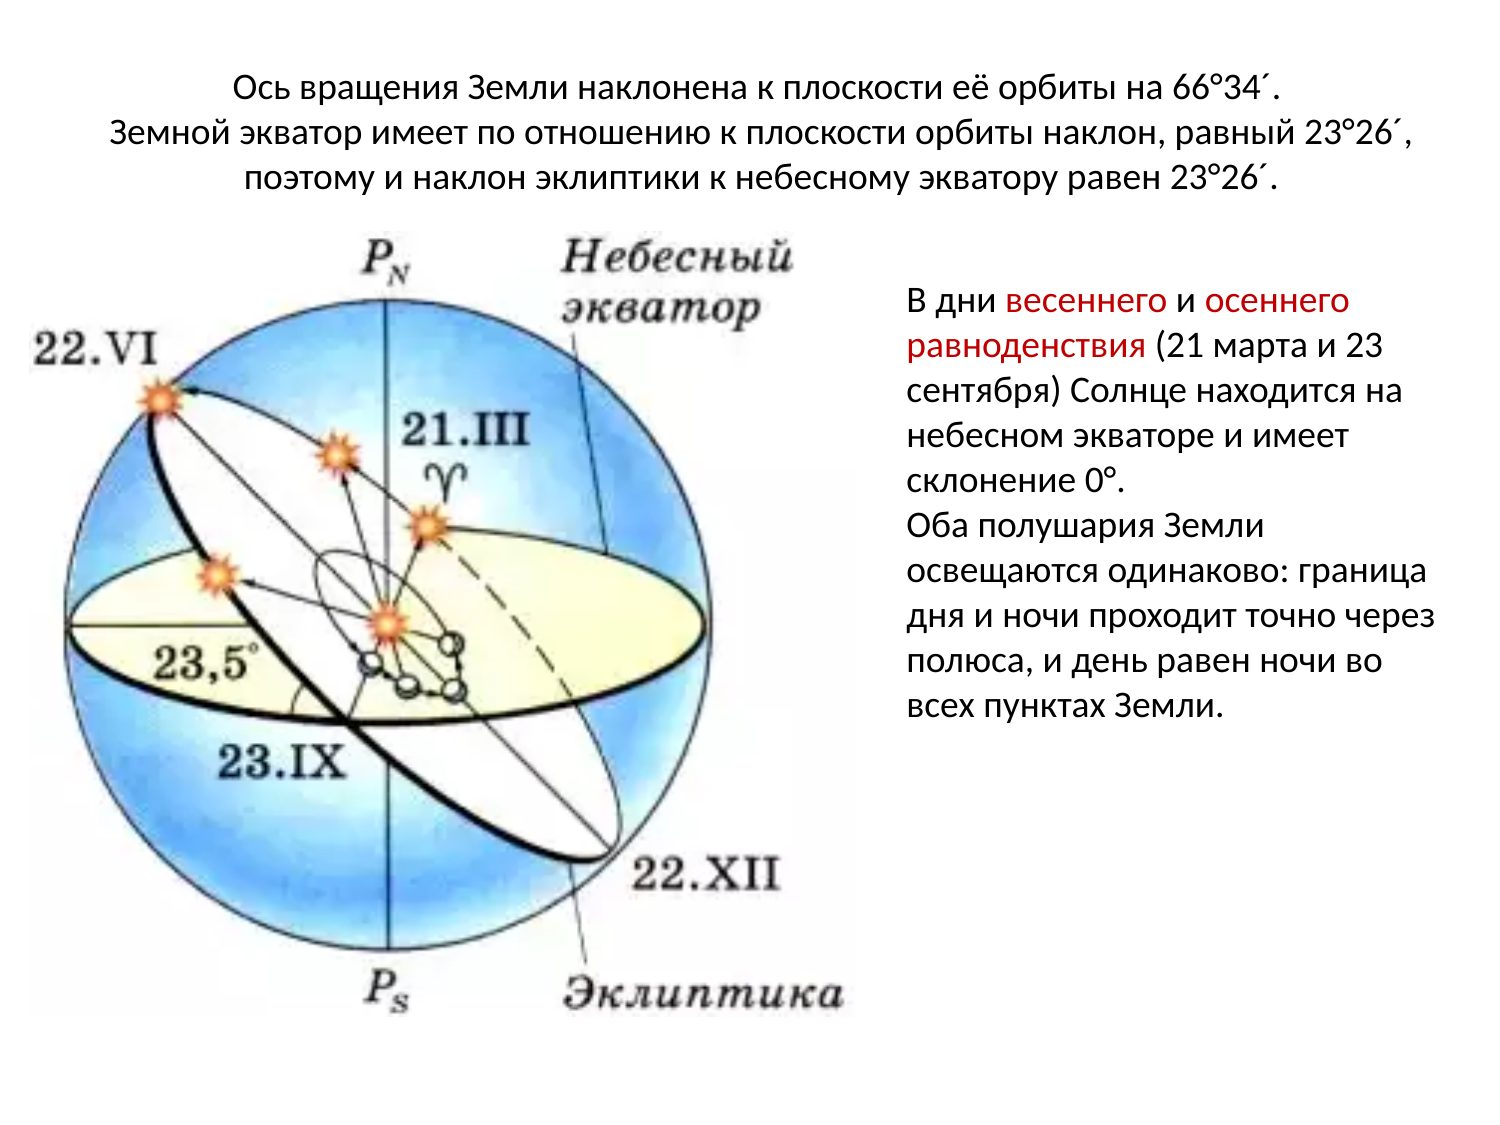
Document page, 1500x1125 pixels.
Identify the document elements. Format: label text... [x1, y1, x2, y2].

text_box Ось вращения Земли наклонена к плоскости её орбиты на 66°34´. Земной экватор имеет по отношению к плоскости орбиты наклон, равный 23°26´, поэтому и наклон эклиптики к небесному экватору равен 23°26´. [53, 54, 1471, 205]
text_box В дни весеннего и осеннего равноденствия (21 марта и 23 сентября) Солнце находится на небесном экваторе и имеет склонение 0°. Оба полушария Земли освещаются одинаково: граница дня и ночи проходит точно через полюса, и день равен ночи во всех пунктах Земли. [891, 267, 1471, 732]
picture [29, 231, 857, 1017]
